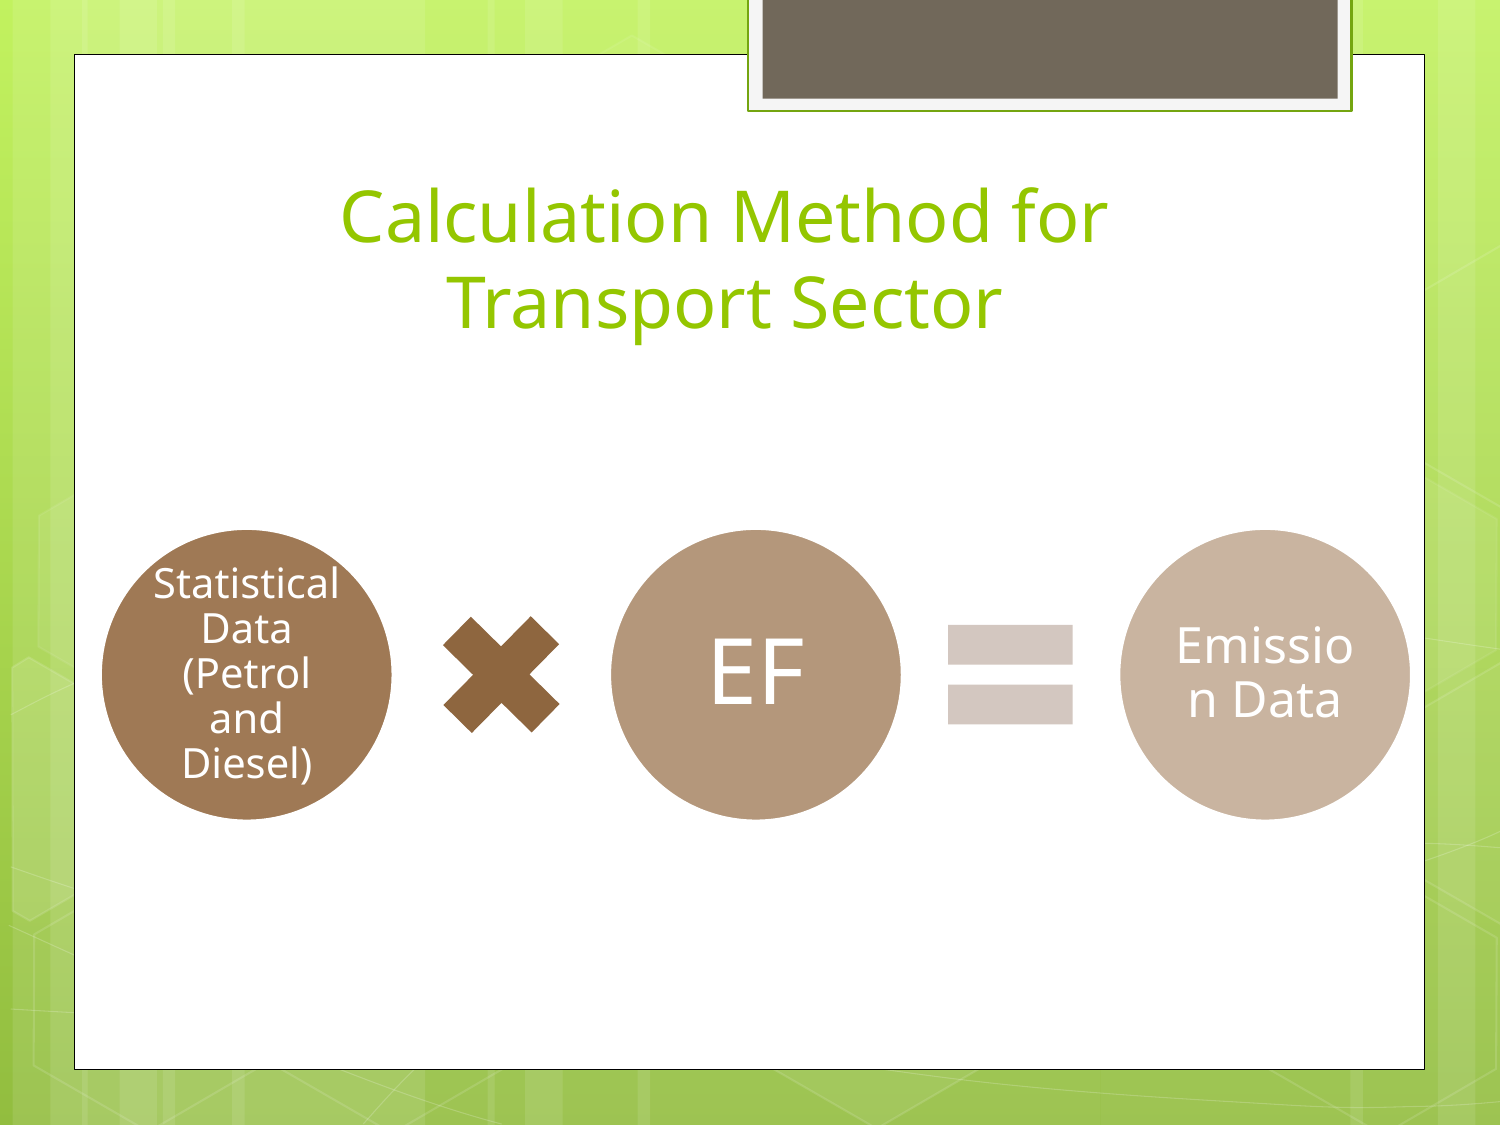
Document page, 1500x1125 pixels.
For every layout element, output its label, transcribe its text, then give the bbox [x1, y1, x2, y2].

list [100, 290, 1412, 1059]
title Calculation Method for Transport Sector [206, 162, 1243, 288]
